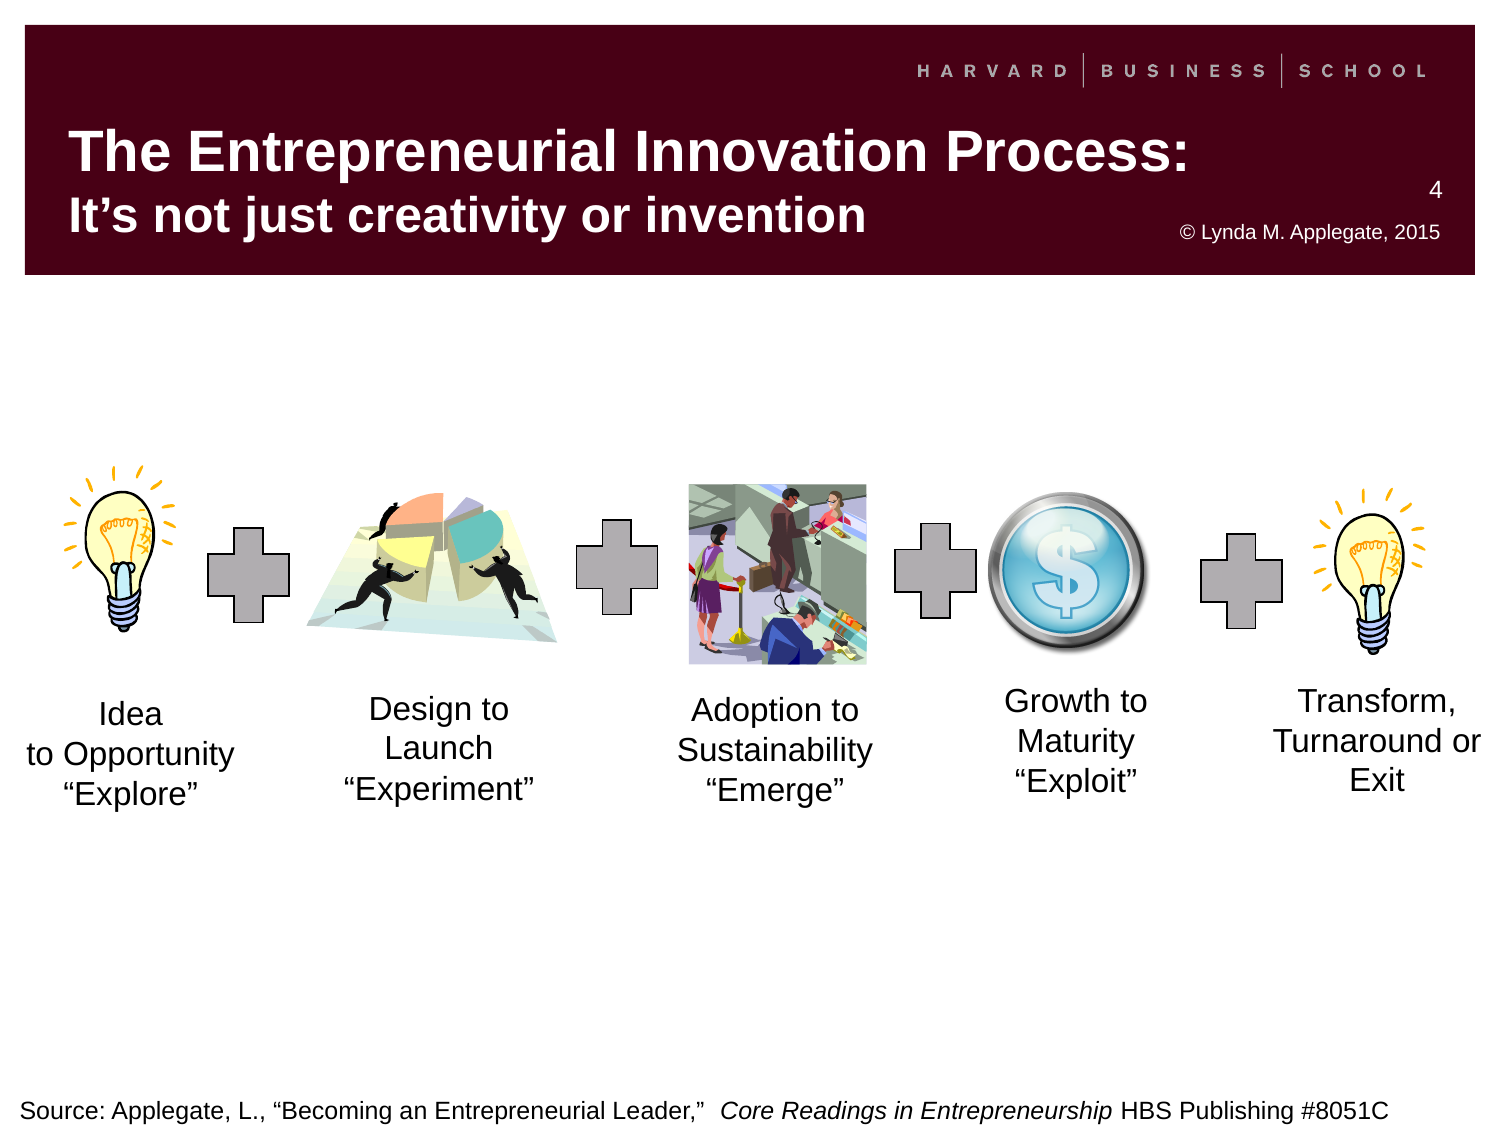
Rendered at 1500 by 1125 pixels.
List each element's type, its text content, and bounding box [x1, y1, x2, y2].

picture [306, 490, 560, 645]
text_box Growth to Maturity “Exploit” [945, 671, 1208, 807]
text_box [1200, 533, 1282, 629]
text_box [208, 527, 290, 623]
picture [688, 481, 870, 667]
text_box [576, 519, 658, 615]
picture [1312, 483, 1430, 660]
text_box Idea to Opportunity “Explore” [11, 685, 251, 820]
text_box [895, 523, 972, 619]
picture [1397, 53, 1425, 88]
picture [977, 481, 1157, 662]
text_box Source: Applegate, L., “Becoming an Entrepreneurial Leader,” Core Readings in Entrepreneurship HBS Publishing #8051C [4, 1081, 1500, 1125]
picture [62, 460, 180, 637]
text_box Adoption to Sustainability “Emerge” [645, 681, 905, 816]
slide_number 4 [1397, 158, 1459, 219]
title The Entrepreneurial Innovation Process: It’s not just creativity or invention [46, 43, 1397, 254]
text_box Design to Launch “Experiment” [307, 679, 571, 814]
text_box Transform, Turnaround or Exit [1241, 671, 1500, 806]
